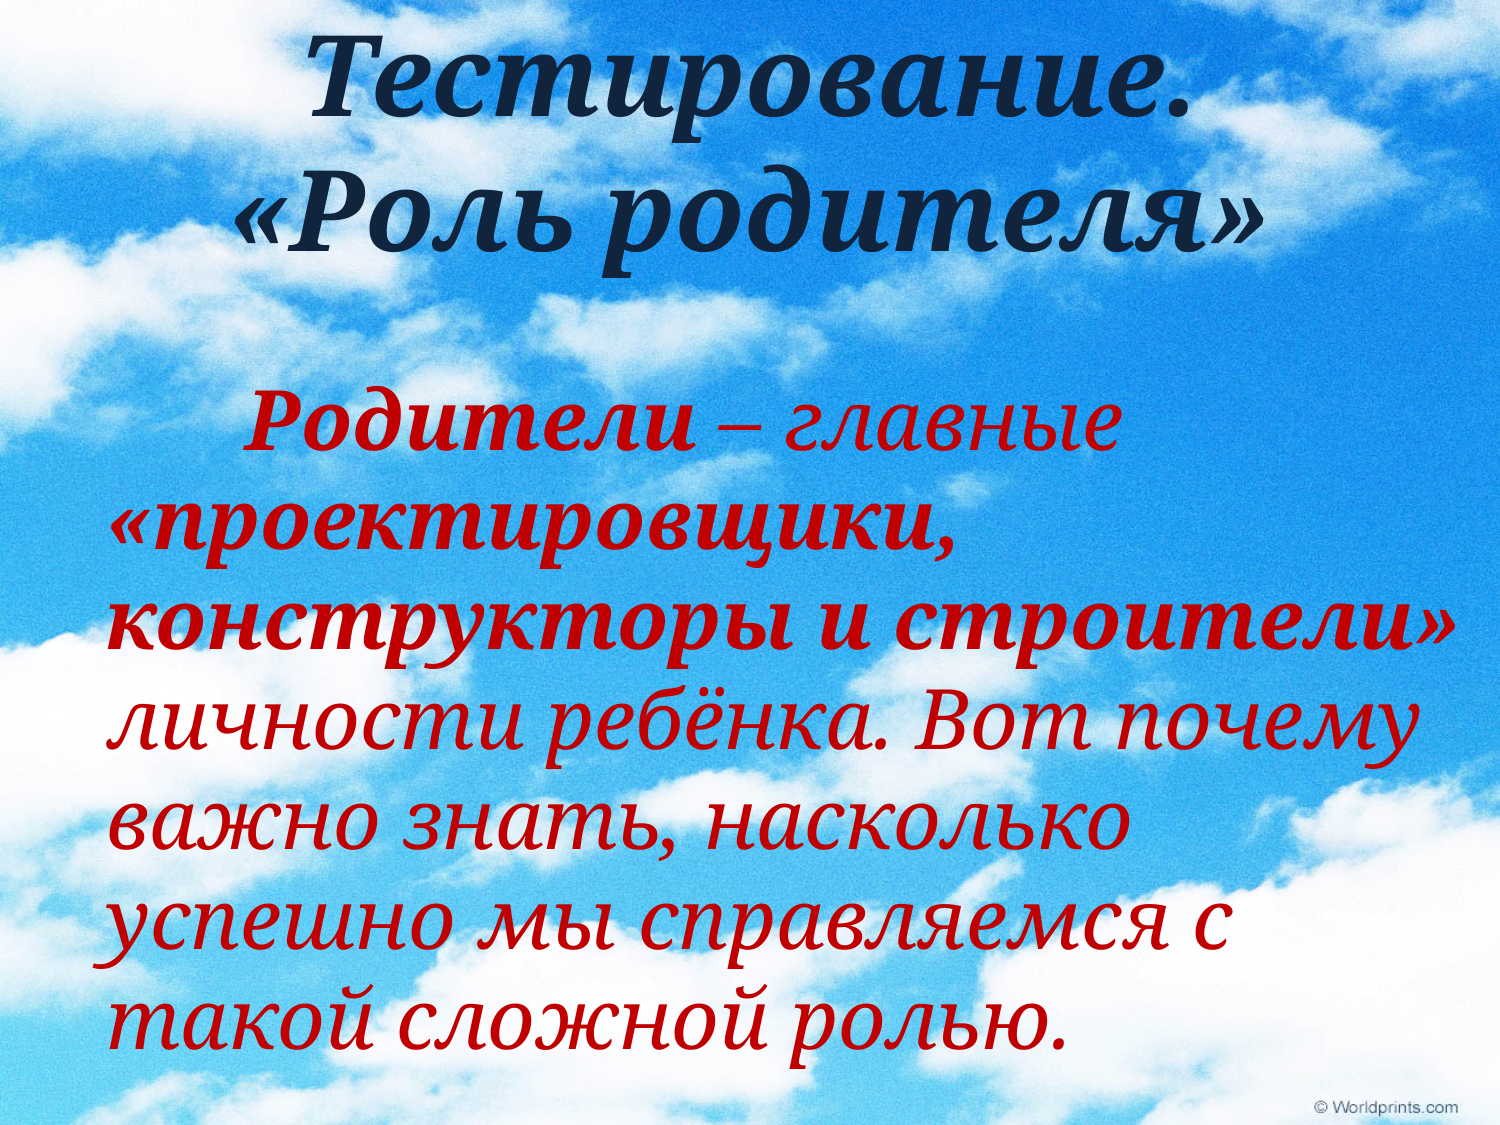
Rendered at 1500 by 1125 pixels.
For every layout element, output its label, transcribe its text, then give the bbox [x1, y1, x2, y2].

title Тестирование. «Роль родителя» [75, 45, 1425, 233]
picture [0, 0, 1500, 1125]
list Родители – главные «проектировщики, конструкторы и строители» личности ребёнка. Вот почему важно знать, насколько успешно мы справляемся с такой сложной ролью. [35, 262, 1500, 1090]
